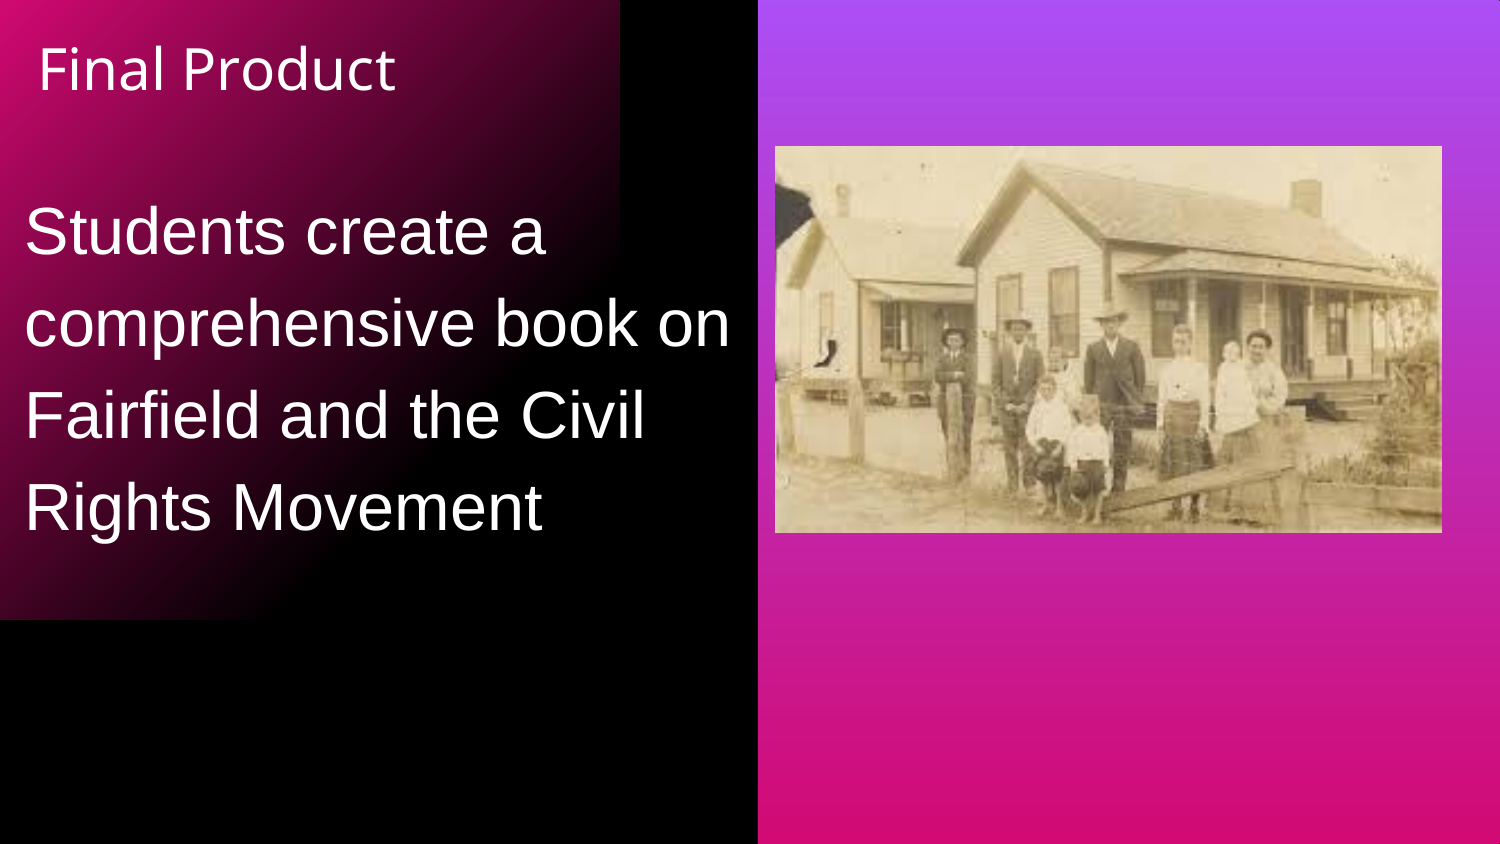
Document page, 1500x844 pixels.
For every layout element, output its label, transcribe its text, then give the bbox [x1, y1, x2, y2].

subtitle Students create a comprehensive book on Fairfield and the Civil Rights Movement [24, 175, 811, 844]
title Final Product [37, 21, 601, 99]
picture [775, 146, 1442, 533]
